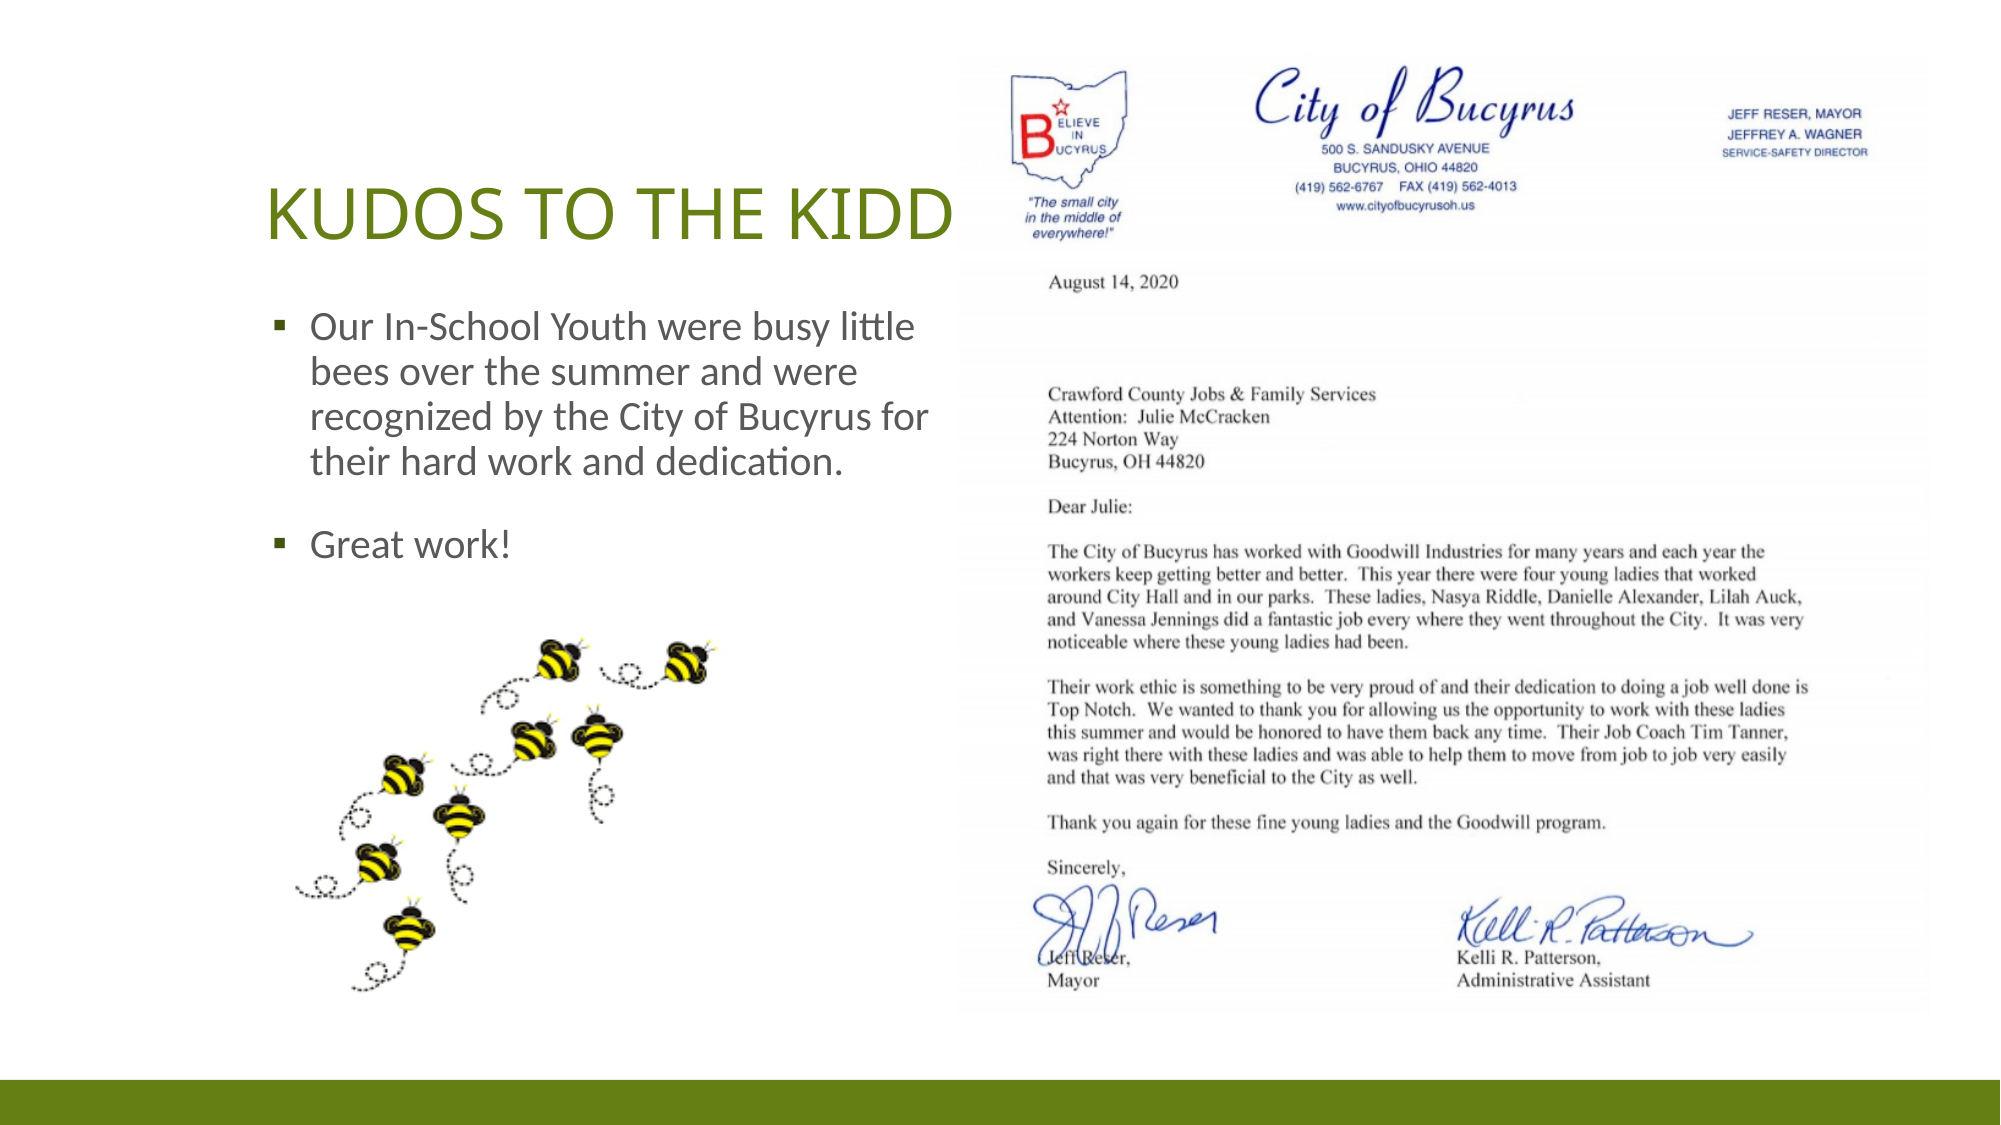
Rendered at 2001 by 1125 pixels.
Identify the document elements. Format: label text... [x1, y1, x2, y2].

list Our In-School Youth were busy little bees over the summer and were recognized by the City of Bucyrus for their hard work and dedication. Great work! [249, 297, 956, 595]
title Kudos to the kiddos! [249, 75, 956, 263]
picture [278, 594, 727, 1008]
picture [956, 46, 1930, 1019]
